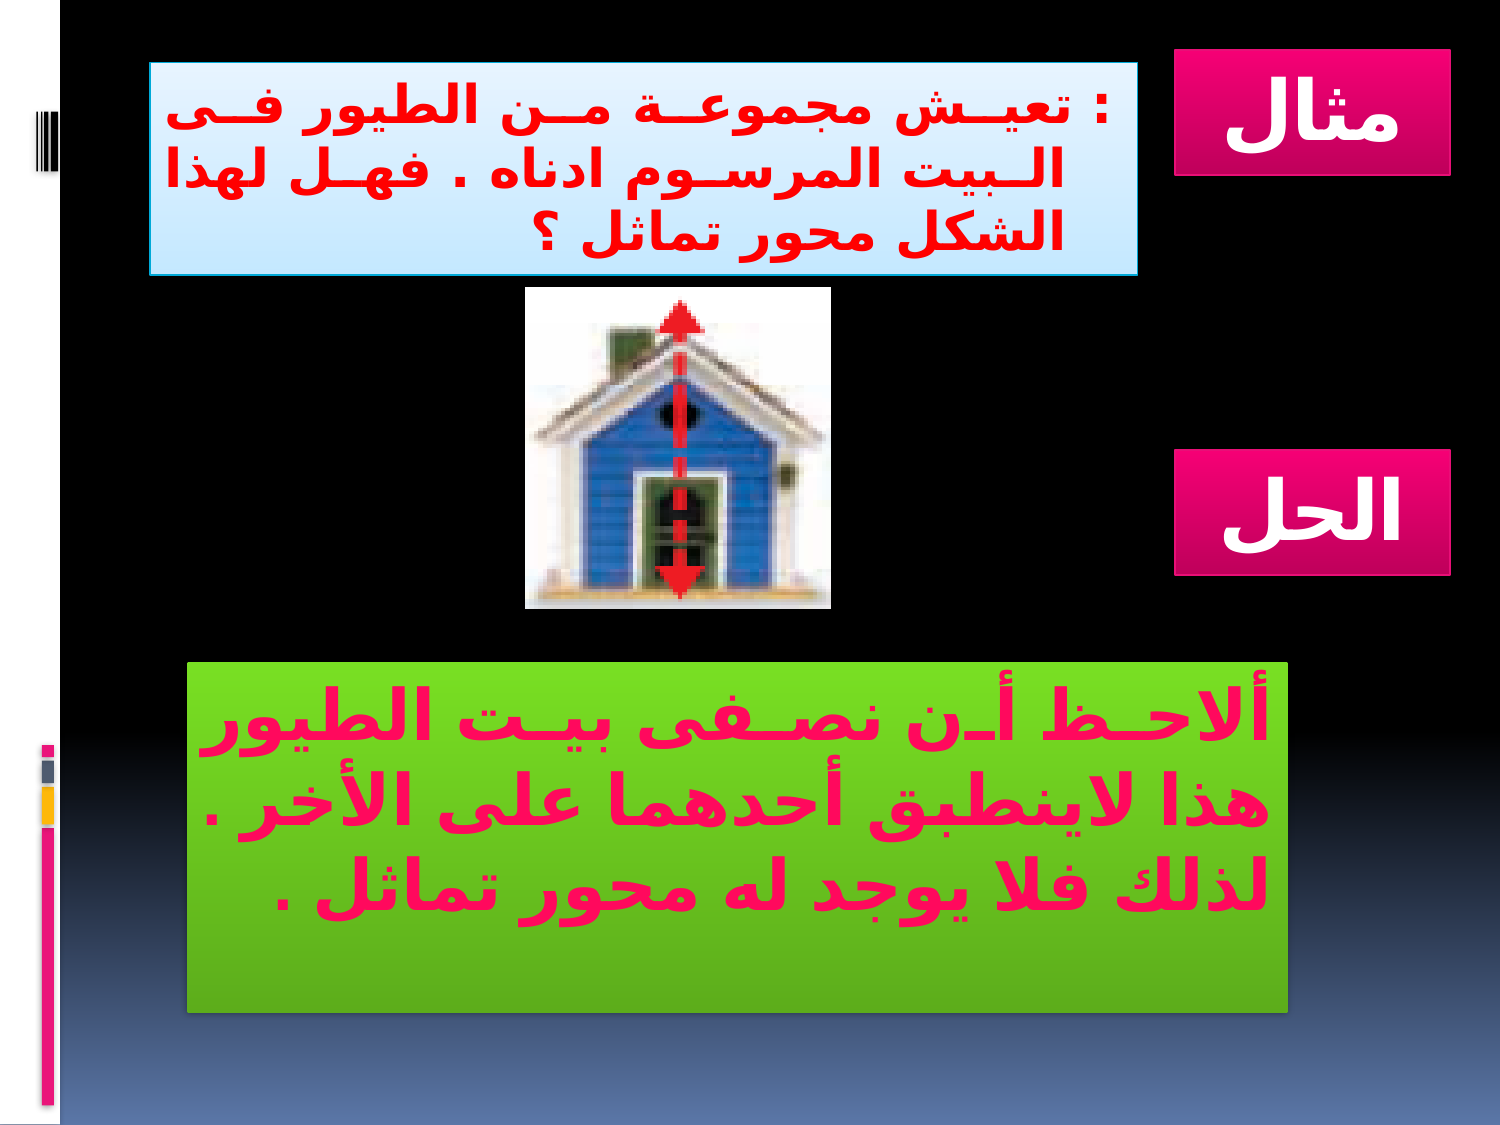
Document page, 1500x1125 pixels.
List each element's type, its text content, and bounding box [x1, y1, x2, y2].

title مثال [1174, 49, 1451, 176]
picture [524, 287, 831, 609]
text_box ألاحظ أن نصفى بيت الطيور هذا لاينطبق أحدهما على الأخر . لذلك فلا يوجد له محور تماثل . [187, 662, 1288, 1013]
text_box الحل [1174, 449, 1451, 576]
list : تعيش مجموعة من الطيور فى البيت المرسوم ادناه . فهل لهذا الشكل محور تماثل ؟ [149, 62, 1138, 276]
